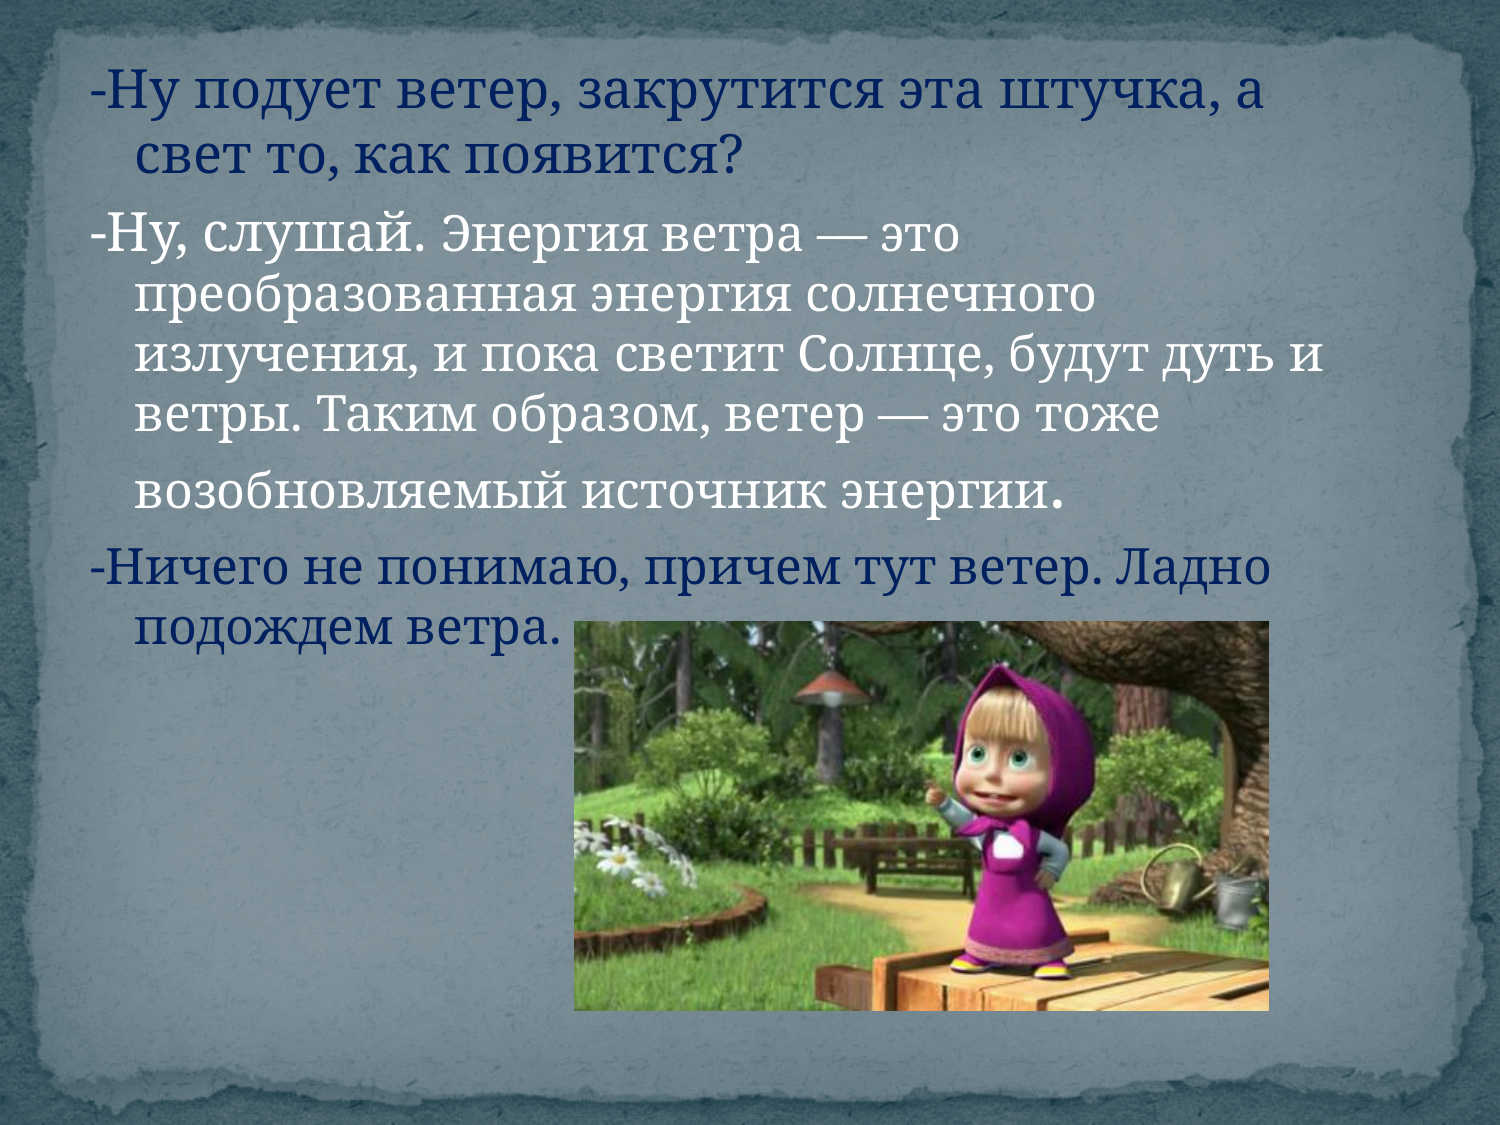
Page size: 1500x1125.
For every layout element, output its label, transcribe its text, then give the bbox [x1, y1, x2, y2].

list -Ну подует ветер, закрутится эта штучка, а свет то, как появится? -Ну, слушай. Энергия ветра — это преобразованная энергия солнечного излучения, и пока светит Солнце, будут дуть и ветры. Таким образом, ветер — это тоже возобновляемый источник энергии. -Ничего не понимаю, причем тут ветер. Ладно подождем ветра. [74, 46, 1395, 1001]
picture [574, 621, 1269, 1011]
